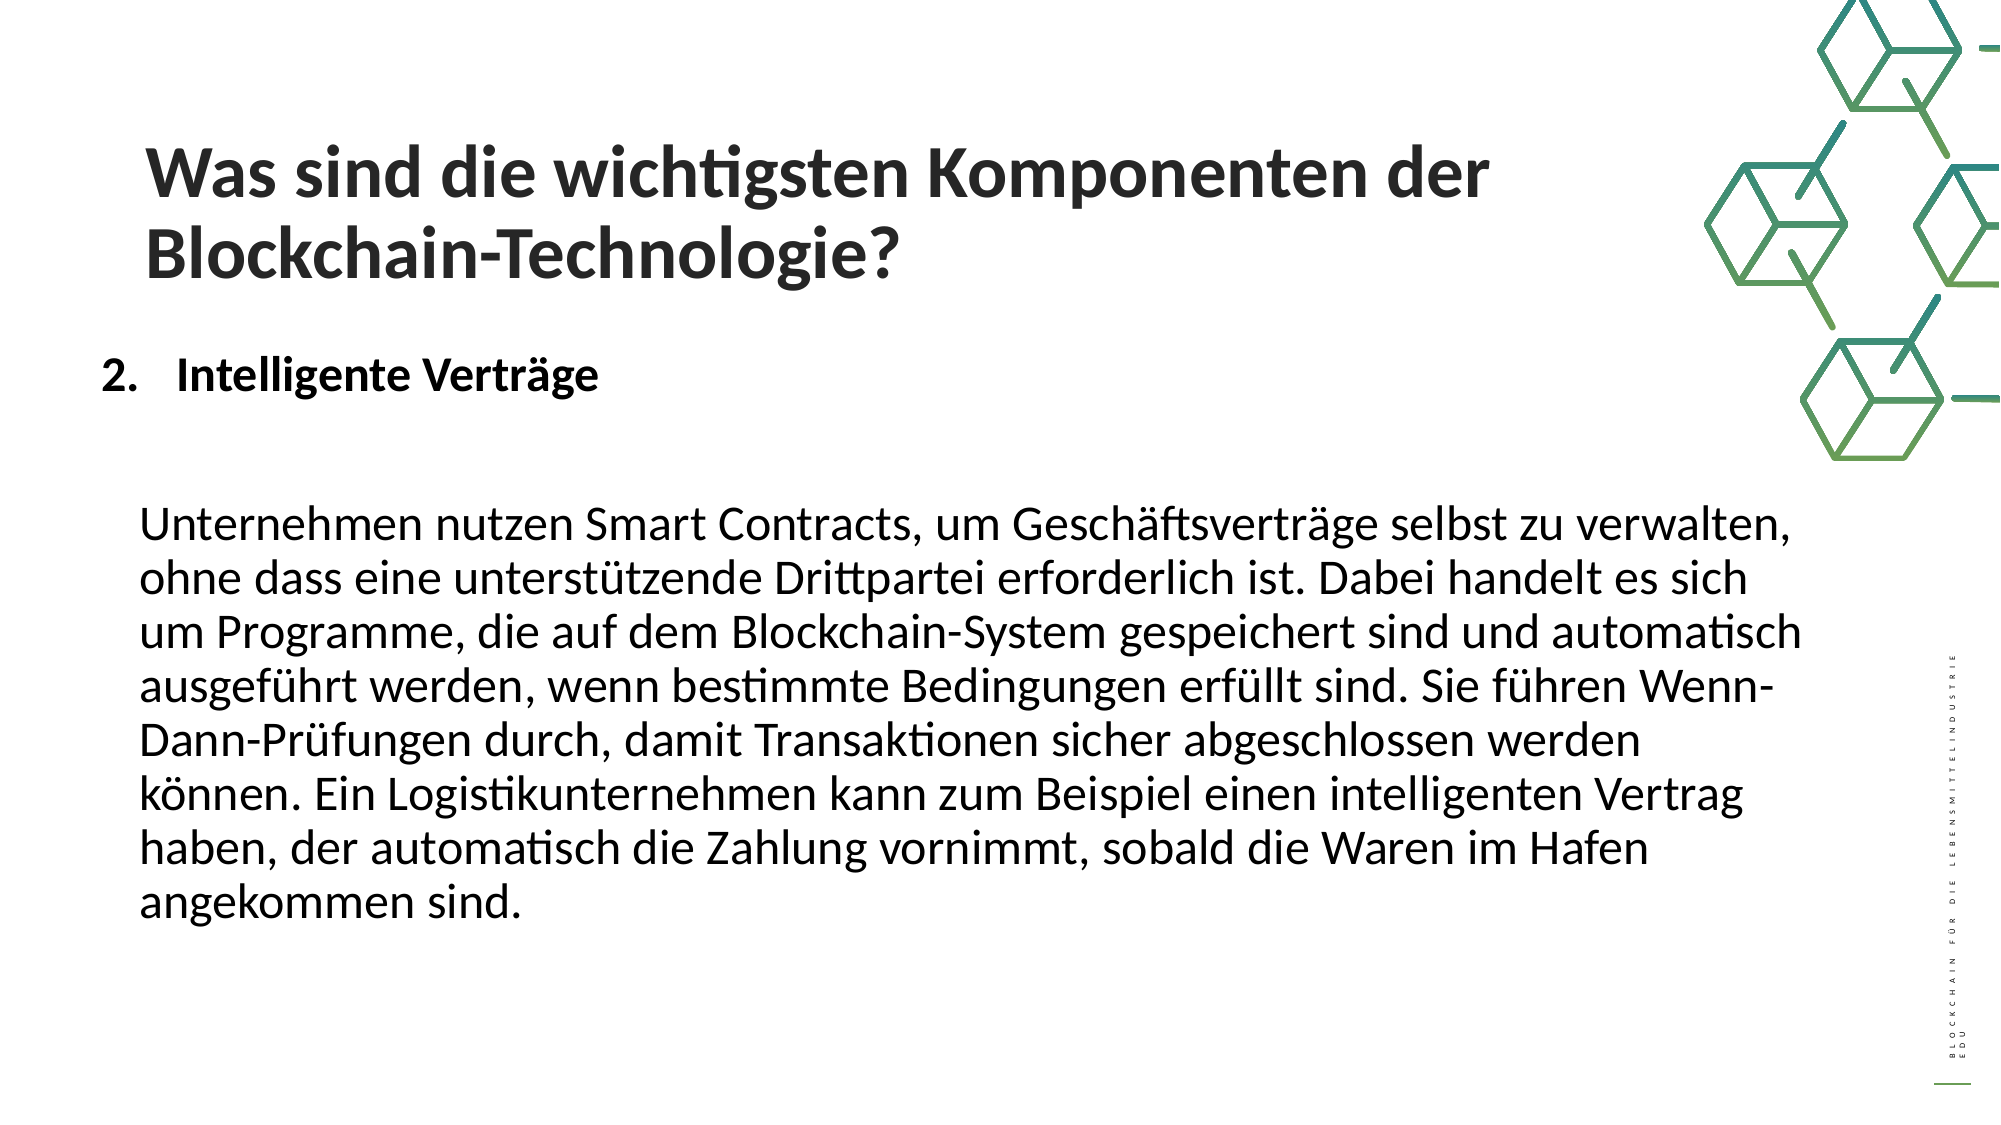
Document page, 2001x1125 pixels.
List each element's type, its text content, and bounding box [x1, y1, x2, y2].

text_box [1704, 0, 2000, 461]
list Intelligente Verträge Unternehmen nutzen Smart Contracts, um Geschäftsverträge selbst zu verwalten, ohne dass eine unterstützende Drittpartei erforderlich ist. Dabei handelt es sich um Programme, die auf dem Blockchain-System gespeichert sind und automatisch ausgeführt werden, wenn bestimmte Bedingungen erfüllt sind. Sie führen Wenn-Dann-Prüfungen durch, damit Transaktionen sicher abgeschlossen werden können. Ein Logistikunternehmen kann zum Beispiel einen intelligenten Vertrag haben, der automatisch die Zahlung vornimmt, sobald die Waren im Hafen angekommen sind. [86, 329, 1825, 1100]
list Was sind die wichtigsten Komponenten der Blockchain-Technologie? [130, 124, 1704, 337]
